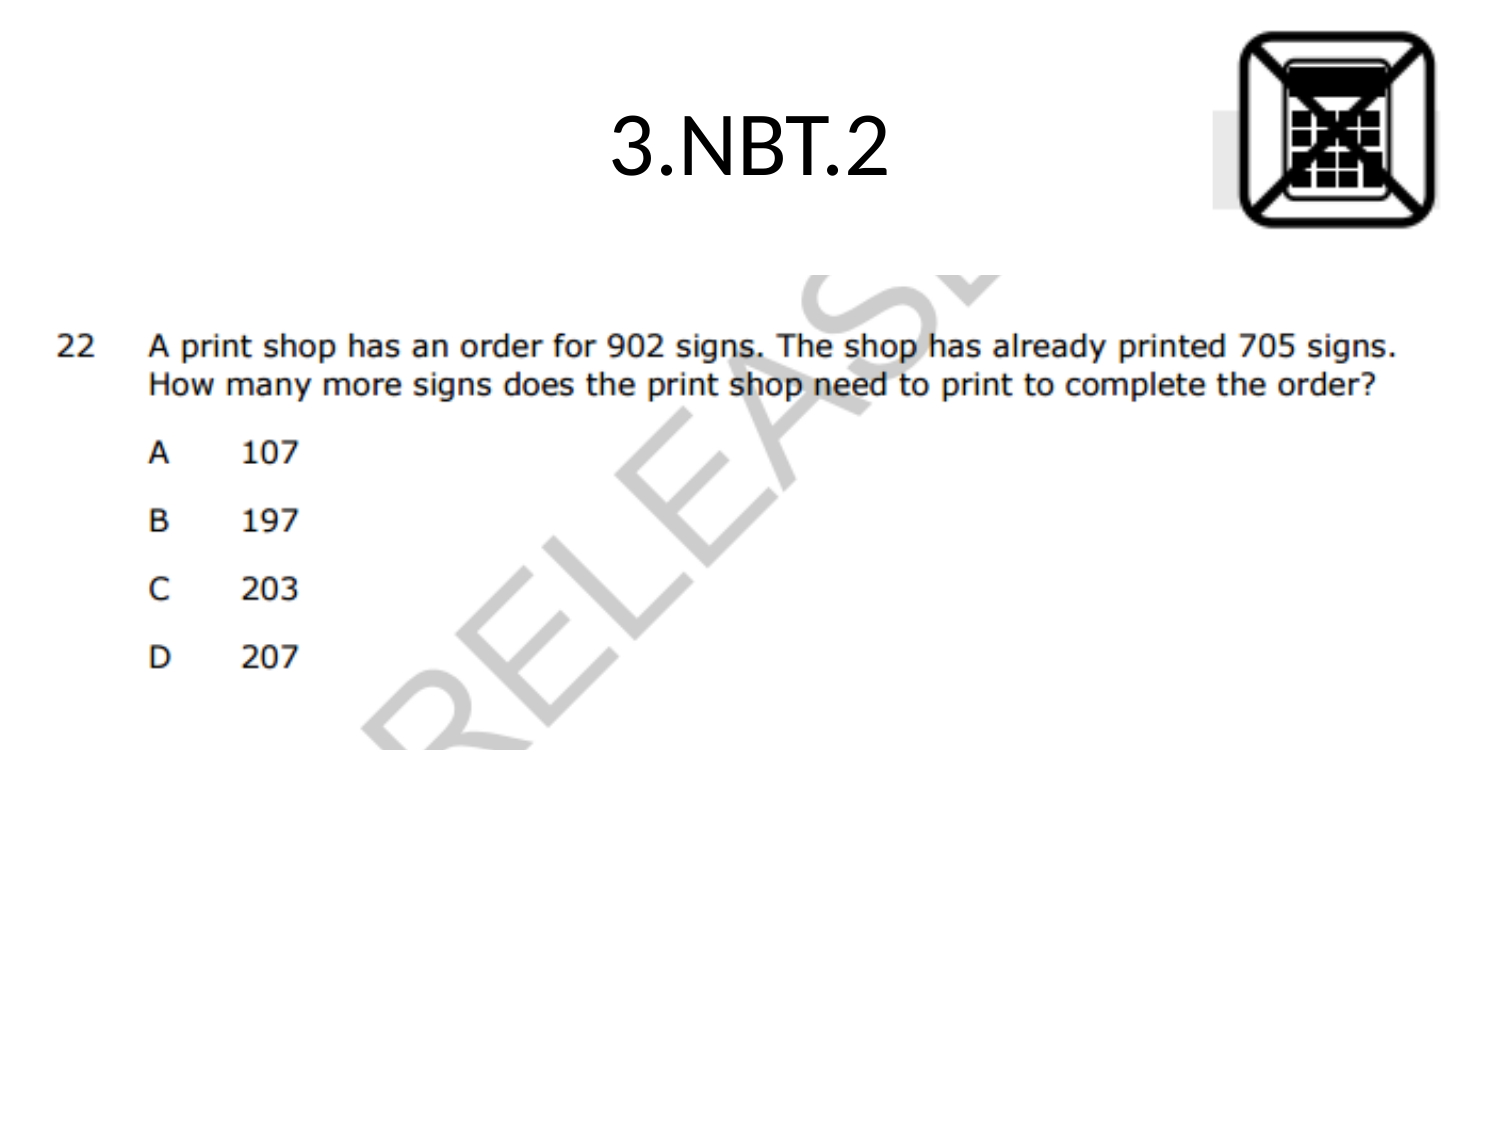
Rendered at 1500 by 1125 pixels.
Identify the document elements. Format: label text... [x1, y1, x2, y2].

title 3.NBT.2 [75, 45, 1207, 233]
picture [1212, 12, 1474, 261]
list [13, 274, 1474, 751]
